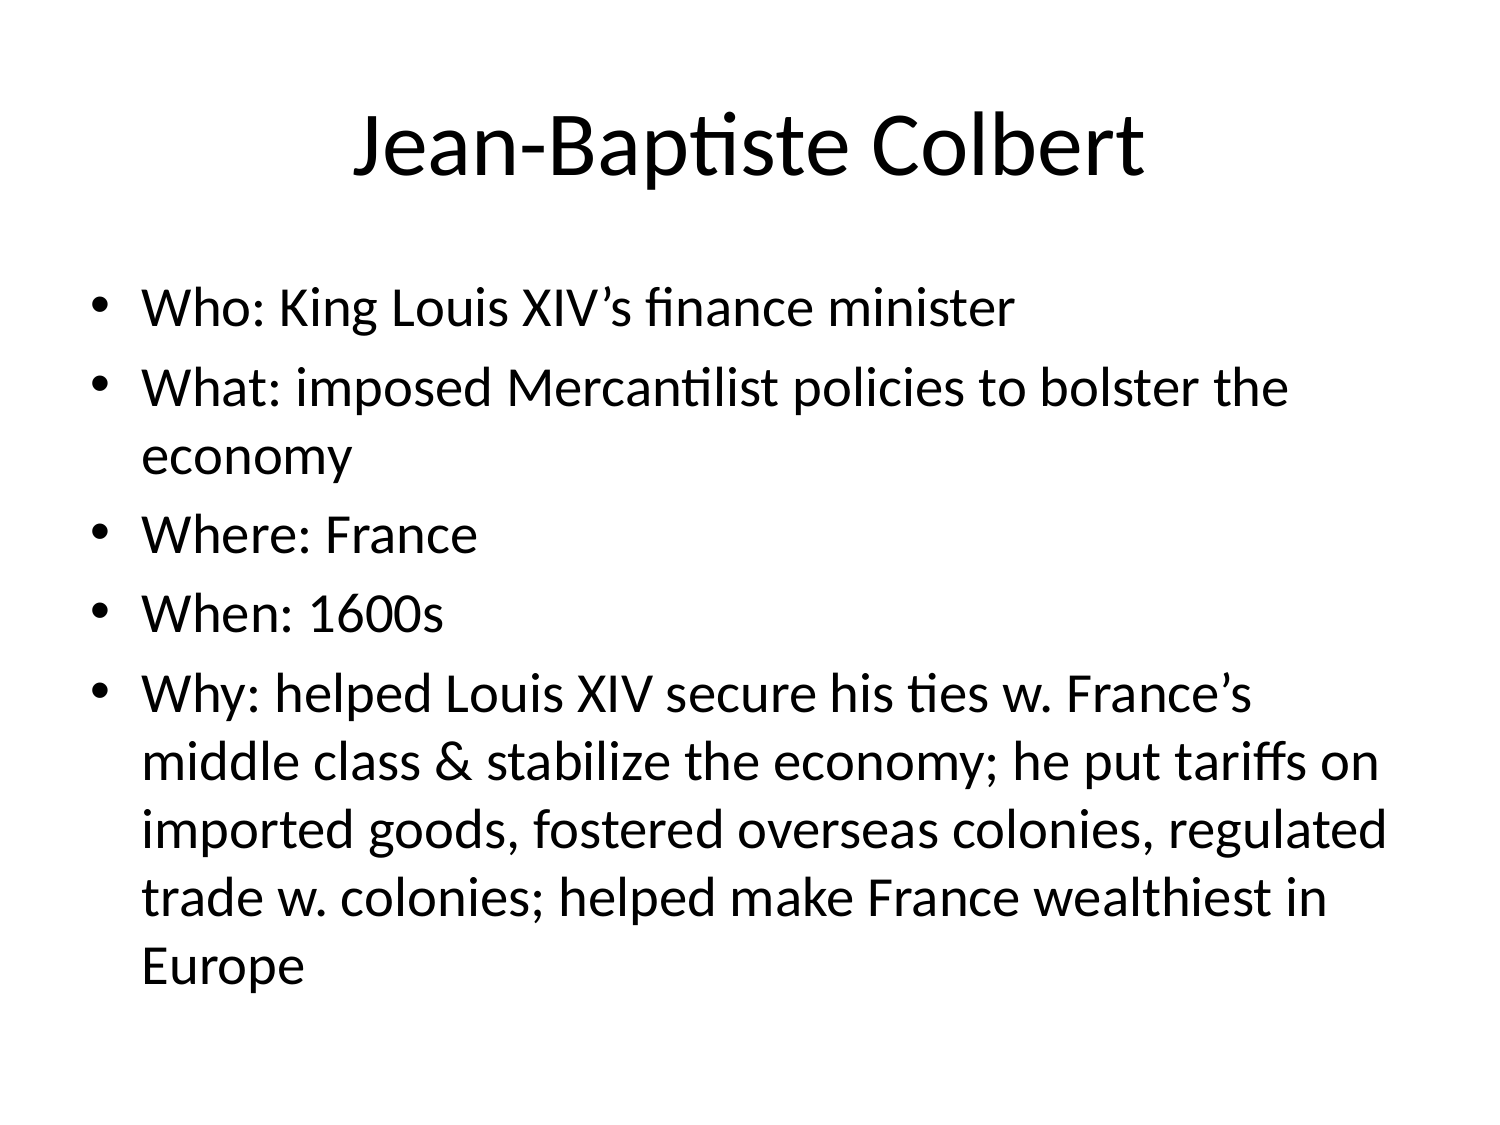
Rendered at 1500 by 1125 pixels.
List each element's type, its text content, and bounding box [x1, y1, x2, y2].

list Who: King Louis XIV’s finance minister What: imposed Mercantilist policies to bolster the economy Where: France When: 1600s Why: helped Louis XIV secure his ties w. France’s middle class & stabilize the economy; he put tariffs on imported goods, fostered overseas colonies, regulated trade w. colonies; helped make France wealthiest in Europe [75, 262, 1425, 1005]
title Jean-Baptiste Colbert [75, 45, 1425, 233]
